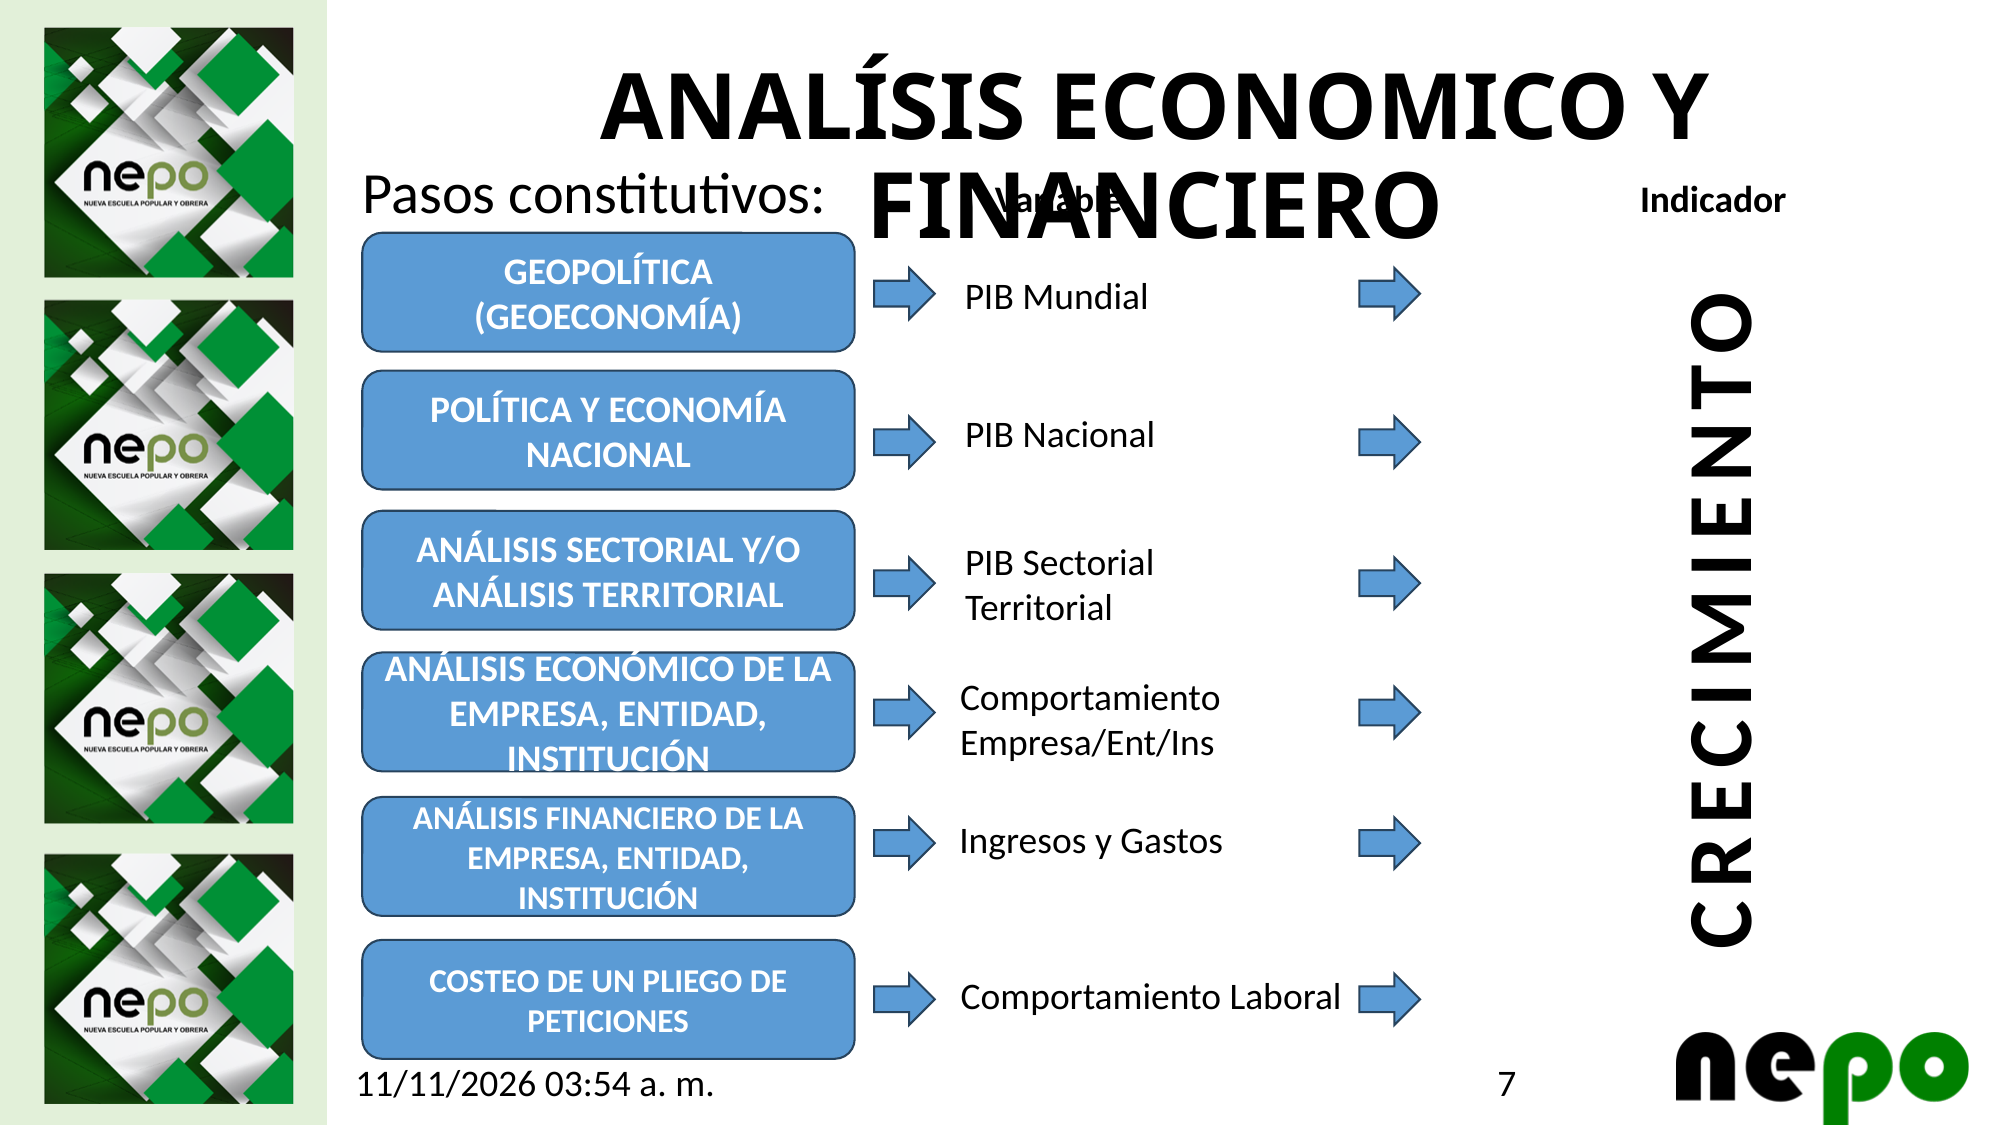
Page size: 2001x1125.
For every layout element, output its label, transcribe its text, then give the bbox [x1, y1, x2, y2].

text_box Comportamiento Empresa/Ent/Ins [945, 665, 1236, 771]
text_box [873, 554, 937, 612]
text_box PIB Nacional [950, 402, 1171, 463]
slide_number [340, 1051, 791, 1111]
list Pasos constitutivos: [347, 155, 1964, 241]
text_box [873, 814, 937, 872]
text_box GEOPOLÍTICA (GEOECONOMÍA) [361, 231, 856, 353]
text_box Variable [980, 167, 1138, 228]
text_box [1358, 814, 1422, 872]
text_box PIB Mundial [950, 264, 1164, 324]
text_box Ingresos y Gastos [944, 808, 1239, 868]
text_box [873, 265, 937, 322]
picture [0, 0, 327, 1125]
text_box POLÍTICA Y ECONOMÍA NACIONAL [361, 369, 856, 491]
text_box [873, 684, 937, 741]
text_box [873, 971, 937, 1028]
text_box [1358, 684, 1422, 741]
text_box [1358, 265, 1422, 322]
text_box [1358, 971, 1422, 1028]
text_box ANÁLISIS ECONÓMICO DE LA EMPRESA, ENTIDAD, INSTITUCIÓN [361, 651, 856, 773]
slide_number 7 [1482, 1051, 1675, 1111]
text_box [873, 413, 937, 471]
title ANALÍSIS ECONOMICO Y FINANCIERO [347, 52, 1964, 155]
text_box ANÁLISIS SECTORIAL Y/O ANÁLISIS TERRITORIAL [361, 509, 856, 631]
text_box ANÁLISIS FINANCIERO DE LA EMPRESA, ENTIDAD, INSTITUCIÓN [361, 795, 856, 917]
text_box Comportamiento Laboral [945, 964, 1357, 1025]
text_box [1358, 413, 1422, 471]
text_box PIB Sectorial Territorial [950, 530, 1170, 635]
text_box CRECIMIENTO [1652, 228, 1777, 1014]
picture [1676, 1032, 1969, 1125]
text_box [1358, 554, 1422, 612]
text_box COSTEO DE UN PLIEGO DE PETICIONES [361, 938, 856, 1060]
text_box Indicador [1625, 167, 1802, 228]
